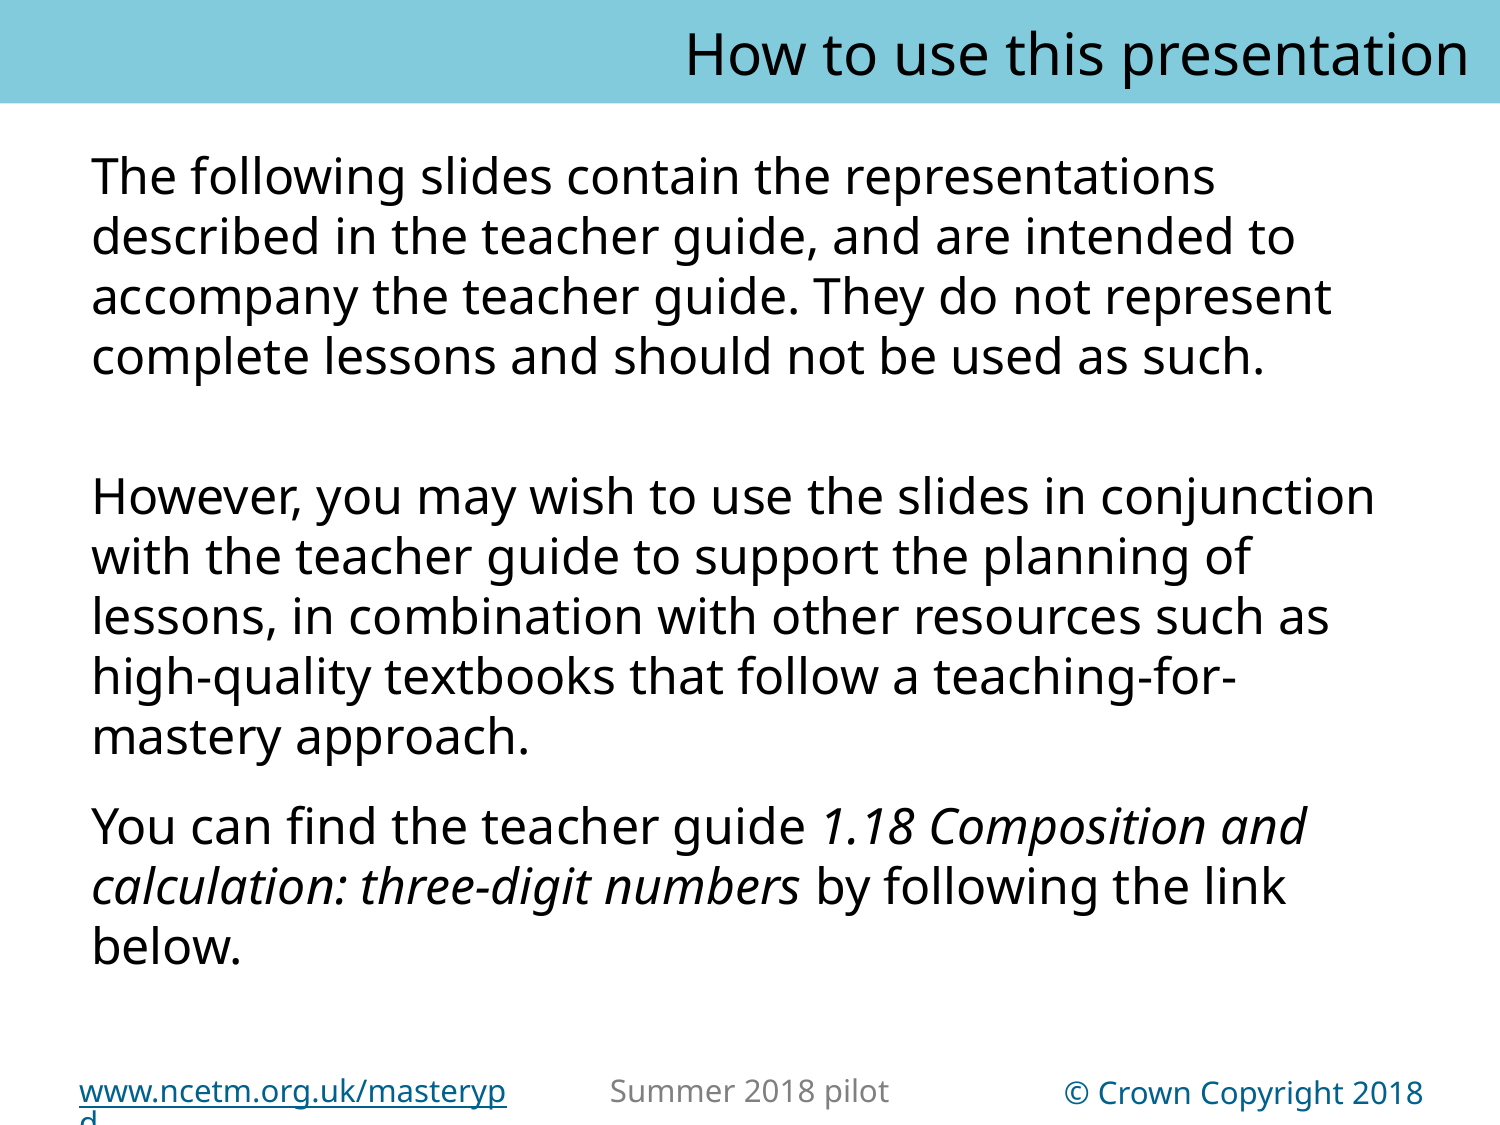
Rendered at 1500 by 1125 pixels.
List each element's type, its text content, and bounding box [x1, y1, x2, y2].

list You can find the teacher guide 1.18 Composition and calculation: three-digit numbers by following the link below. [76, 786, 1424, 972]
list How to use this presentation [0, 0, 1500, 104]
